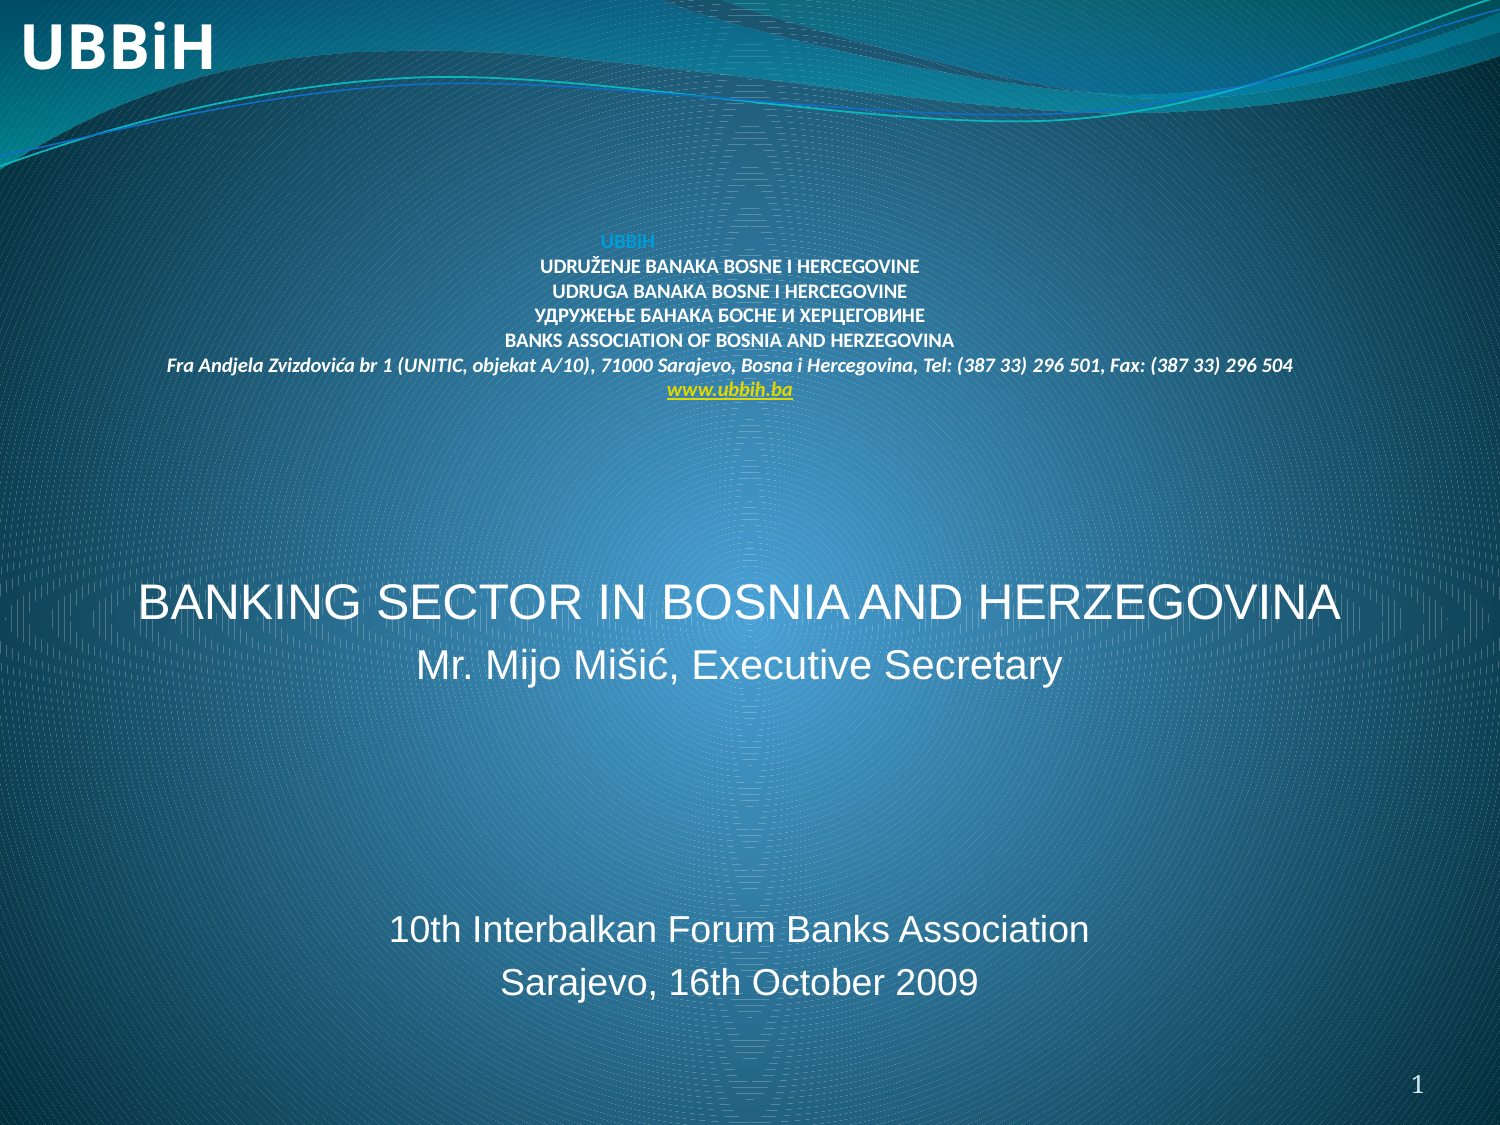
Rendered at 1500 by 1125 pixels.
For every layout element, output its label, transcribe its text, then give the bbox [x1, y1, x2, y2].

text_box UBBiH [4, 0, 233, 90]
title UBBiH UDRUŽENJE BANAKA BOSNE I HERCEGOVINE UDRUGA BANAKA BOSNE I HERCEGOVINE УДРУЖЕЊЕ БАНАКА БОСНE И ХЕРЦЕГОВИНE BANKS ASSOCIATION OF BOSNIA AND HERZEGOVINA Fra Andjela Zvizdovića br 1 (UNITIC, objekat A/10), 71000 Sarajevo, Bosna i Hercegovina, Tel: (387 33) 296 501, Fax: (387 33) 296 504 www.ubbih.ba [87, 224, 1376, 491]
subtitle BANKING SECTOR IN BOSNIA AND HERZEGOVINA Mr. Mijo Mišić, Executive Secretary 10th Interbalkan Forum Banks Association Sarajevo, 16th October 2009 [87, 491, 1395, 880]
slide_number 1 [1299, 1042, 1425, 1103]
footer [437, 1042, 988, 1103]
